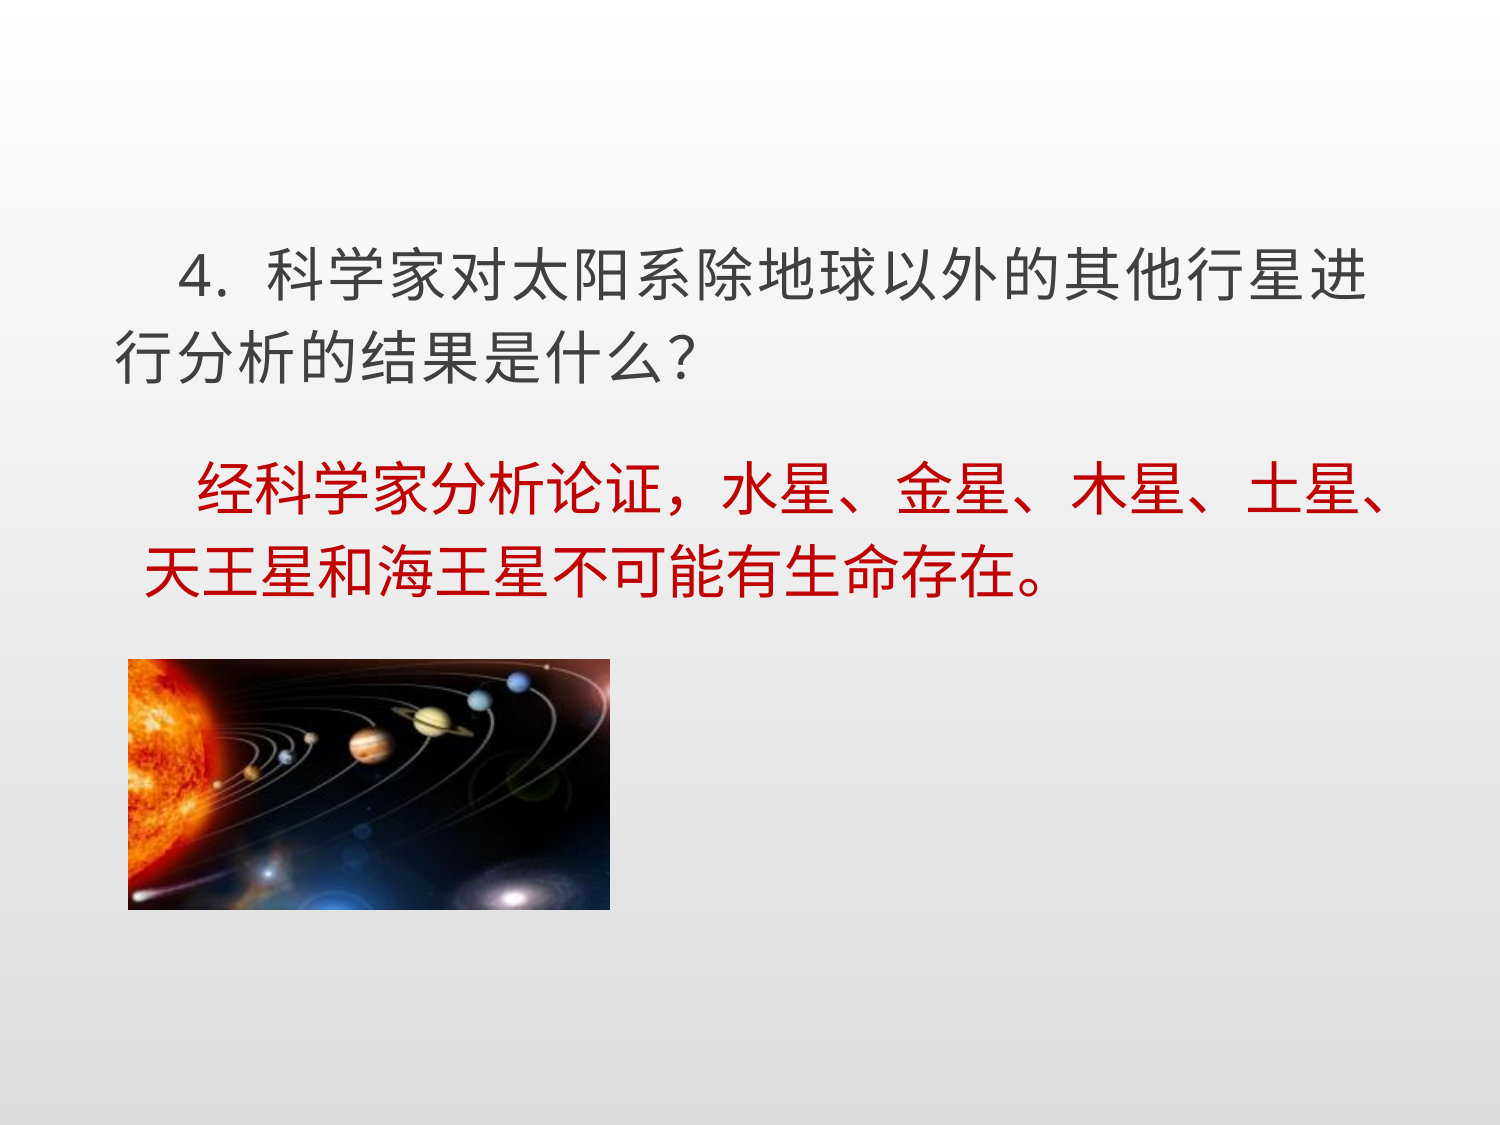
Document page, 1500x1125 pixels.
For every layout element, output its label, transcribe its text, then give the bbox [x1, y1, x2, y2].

text_box 经科学家分析论证，水星、金星、木星、土星、天王星和海王星不可能有生命存在。 [128, 431, 1447, 767]
list 4. 科学家对太阳系除地球以外的其他行星进行分析的结果是什么？ [75, 218, 1383, 394]
picture [128, 659, 610, 910]
